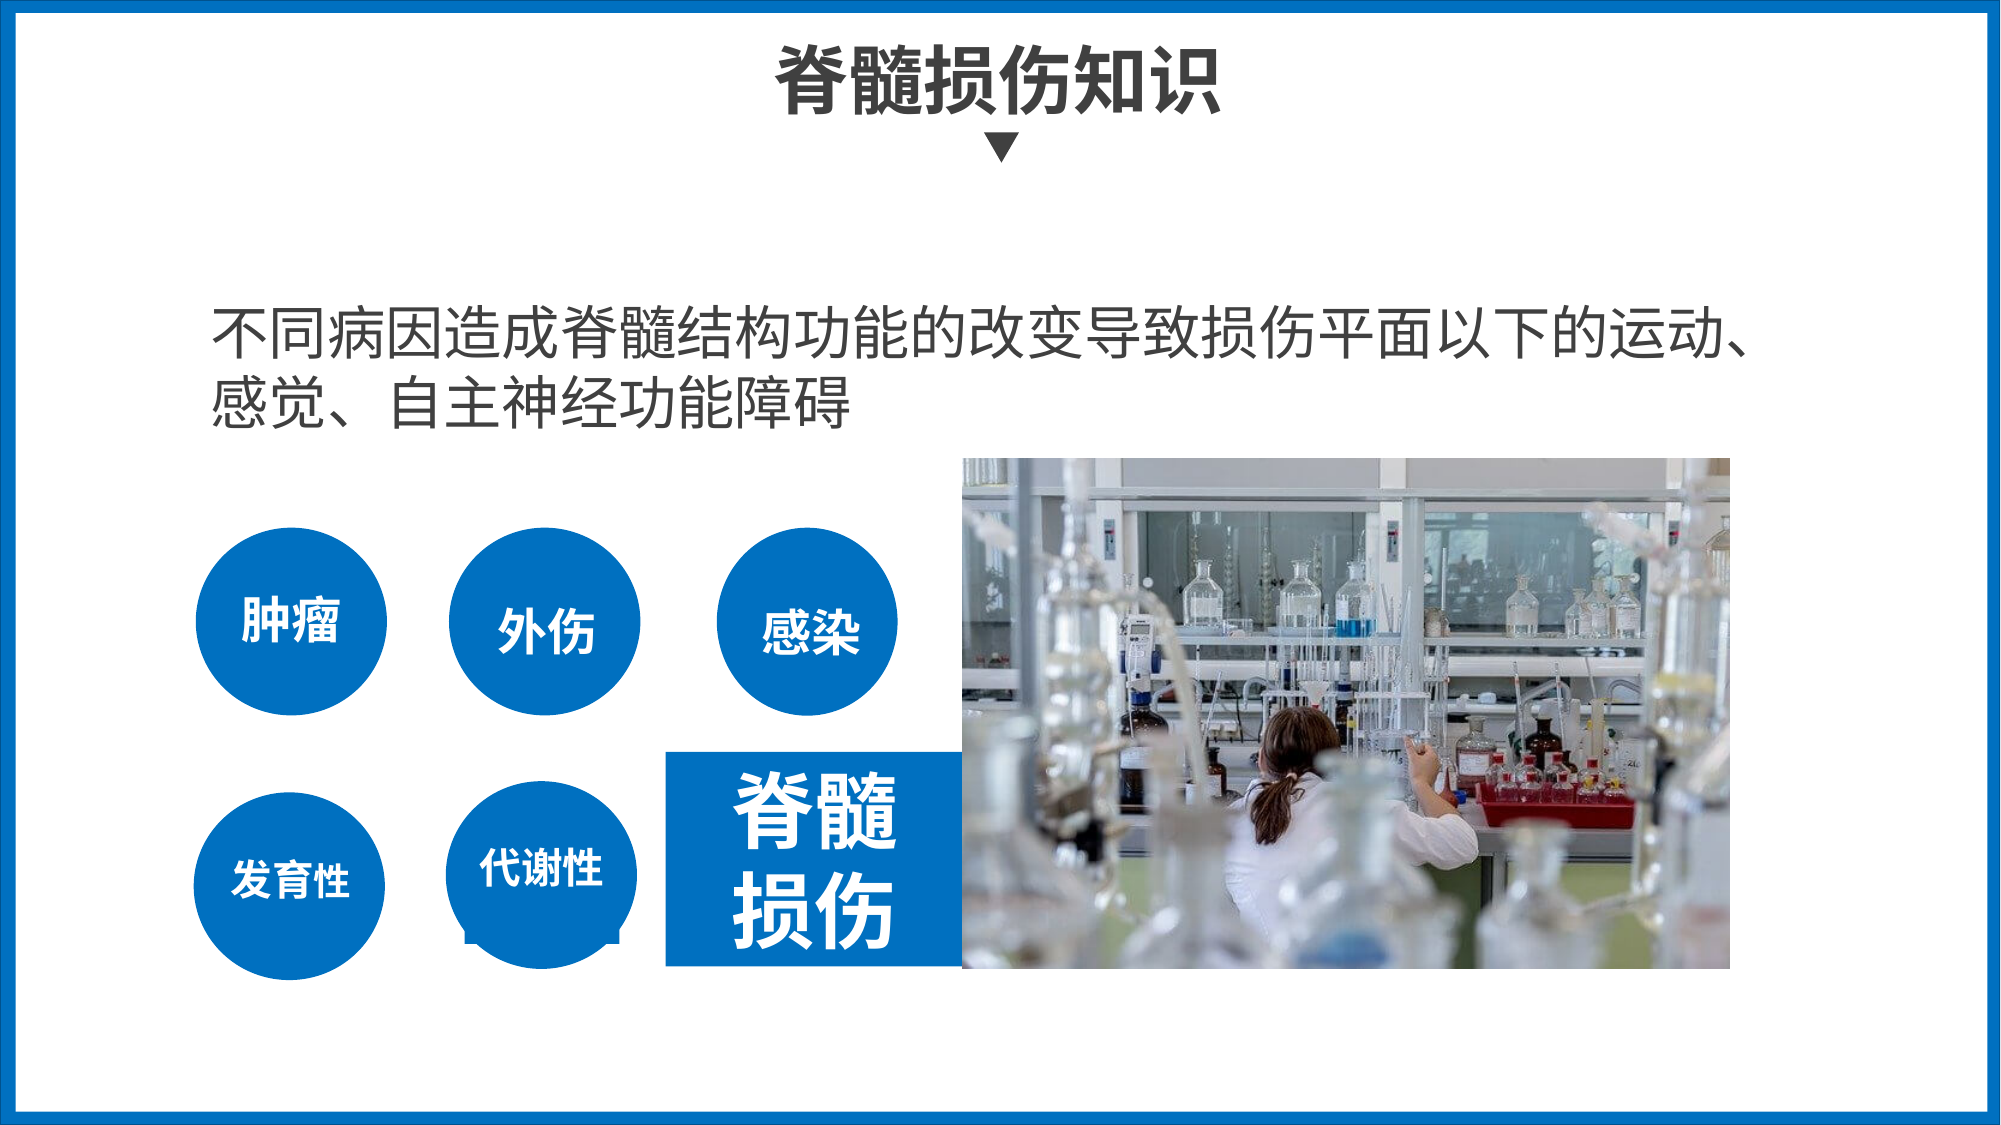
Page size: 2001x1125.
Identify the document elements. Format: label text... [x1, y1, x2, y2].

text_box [195, 527, 387, 716]
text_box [448, 527, 641, 716]
text_box 不同病因造成脊髓结构功能的改变导致损伤平面以下的运动、感觉、自主神经功能障碍 [195, 289, 1805, 444]
text_box 脊髓 损伤 [665, 751, 962, 967]
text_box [193, 792, 385, 981]
picture [962, 458, 1730, 969]
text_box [716, 527, 898, 716]
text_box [445, 781, 637, 969]
